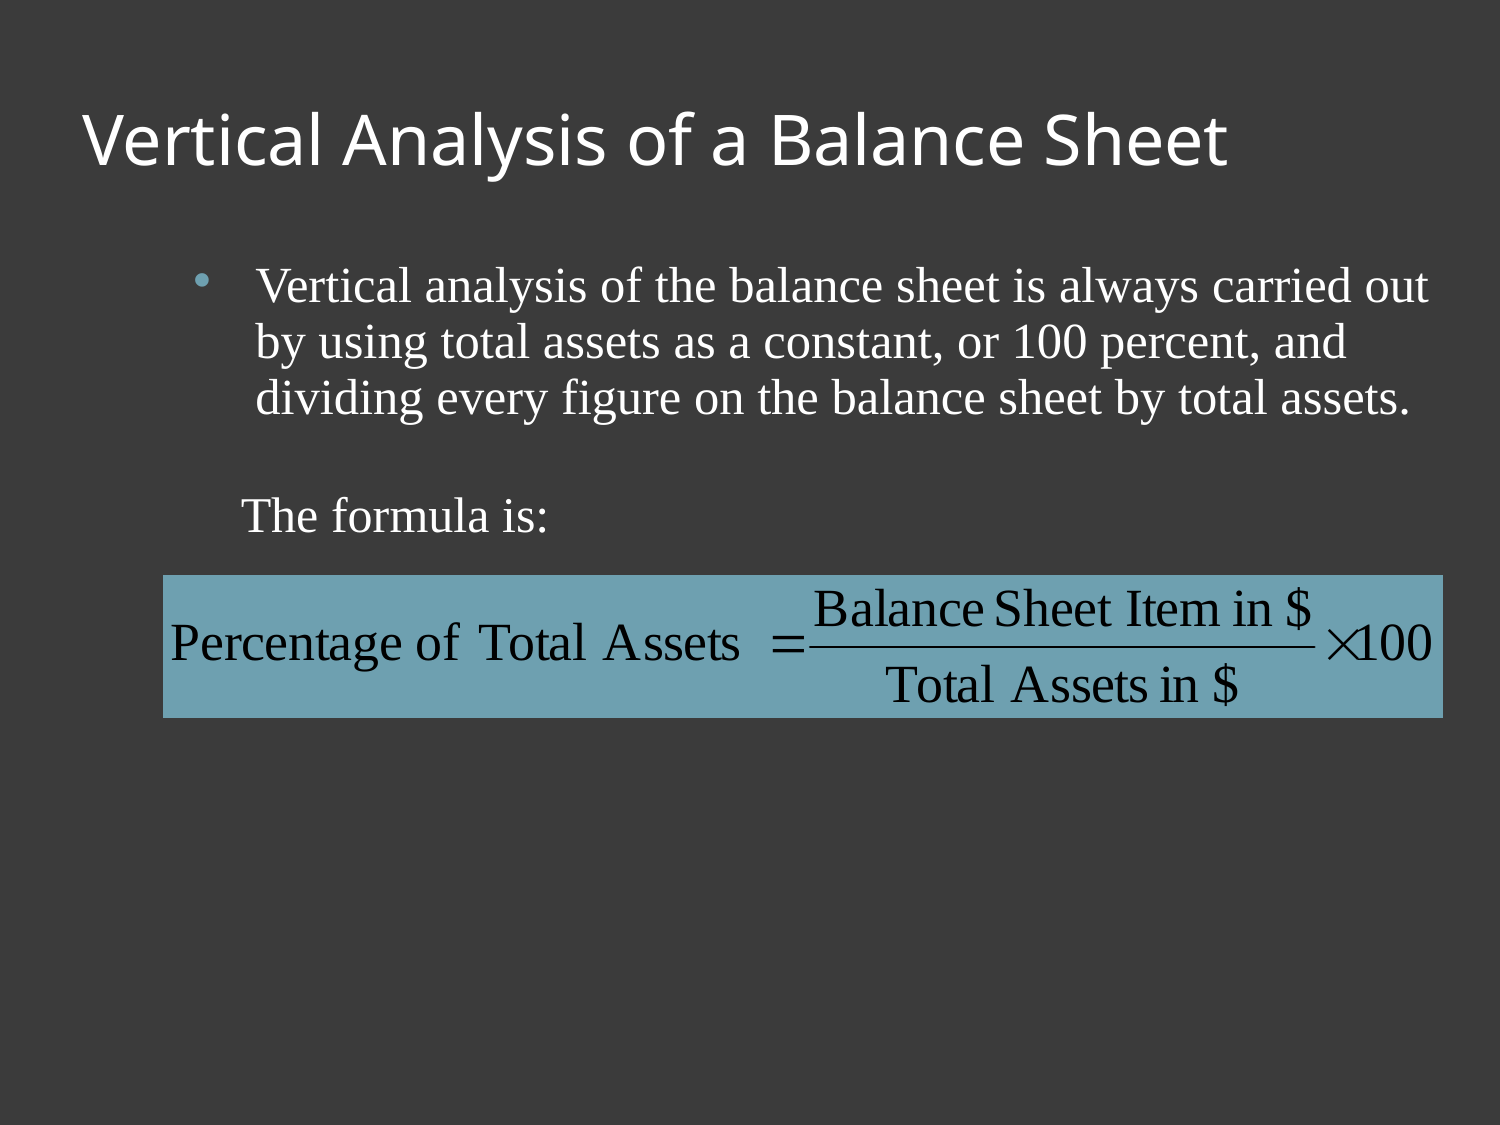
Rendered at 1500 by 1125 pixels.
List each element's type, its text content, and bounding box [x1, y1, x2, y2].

text_box The formula is: [226, 474, 578, 564]
title Vertical Analysis of a Balance Sheet [75, 45, 1300, 233]
list Vertical analysis of the balance sheet is always carried out by using total assets as a constant, or 100 percent, and dividing every figure on the balance sheet by total assets. [174, 249, 1450, 488]
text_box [162, 574, 1444, 719]
